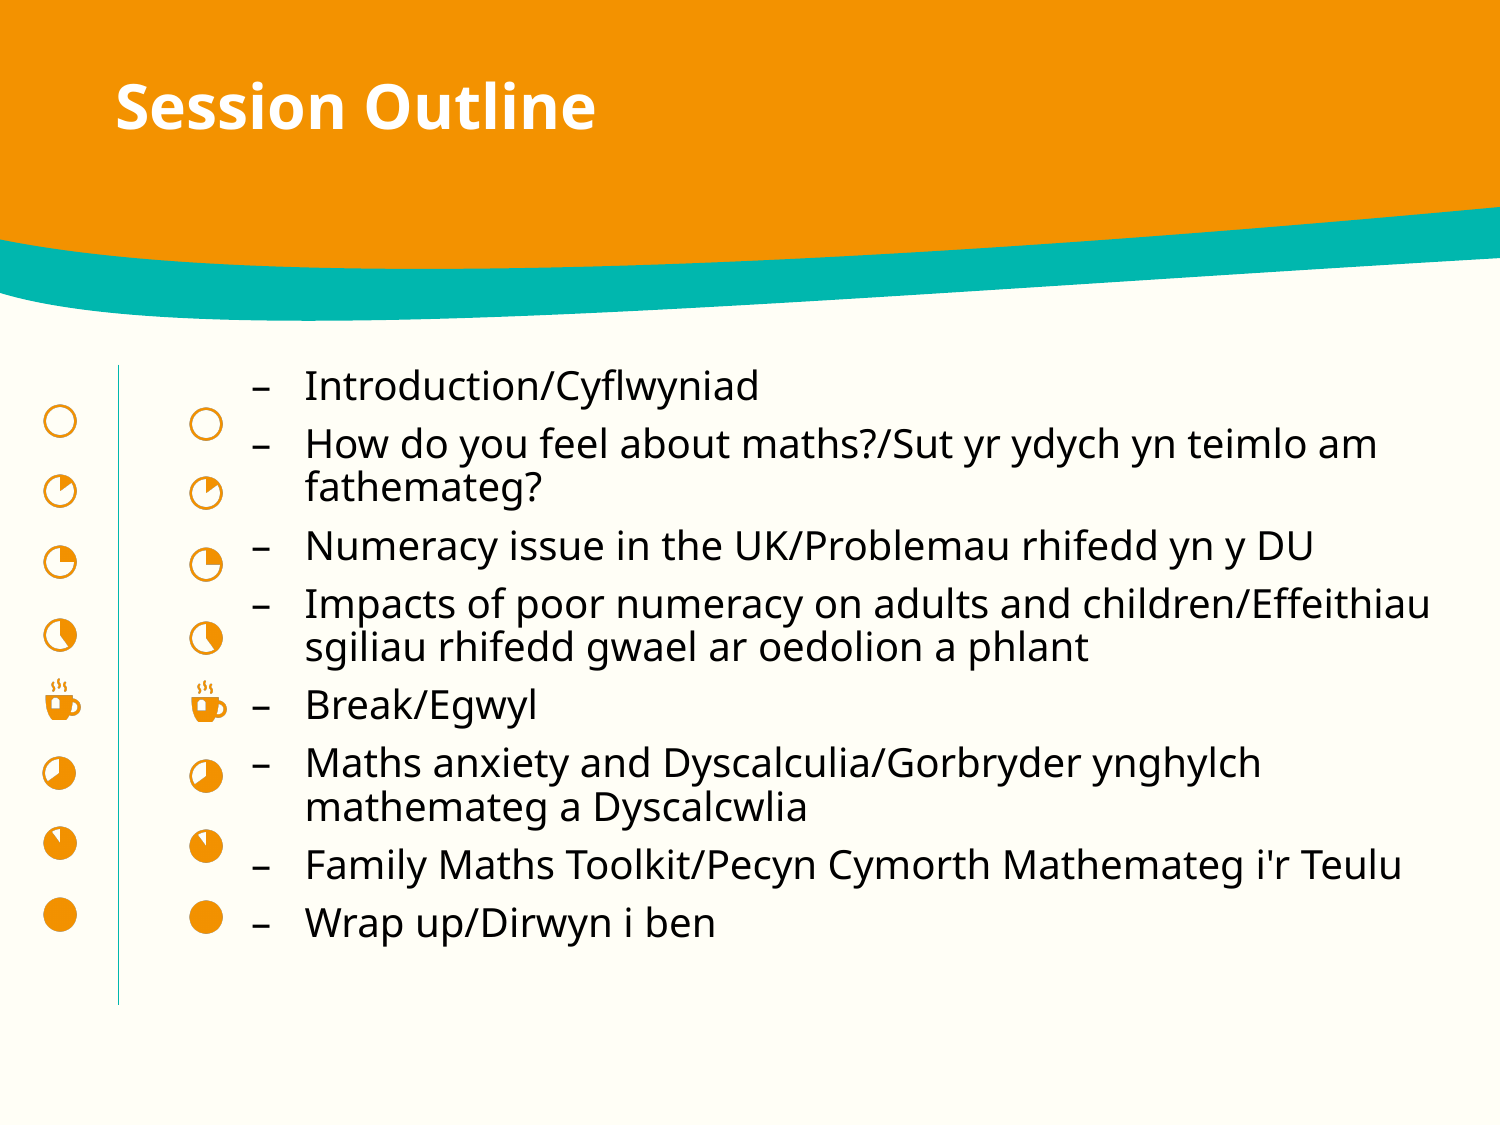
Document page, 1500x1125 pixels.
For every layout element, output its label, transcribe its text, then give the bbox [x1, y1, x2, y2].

picture [38, 752, 80, 794]
list Session Outline [100, 67, 1411, 258]
picture [39, 822, 81, 864]
picture [39, 893, 81, 936]
picture [39, 541, 81, 583]
picture [39, 400, 81, 442]
picture [185, 543, 227, 586]
picture [185, 896, 227, 938]
picture [182, 674, 236, 728]
picture [185, 825, 227, 867]
picture [39, 470, 81, 512]
list Introduction/Cyflwyniad How do you feel about maths?/Sut yr ydych yn teimlo am fathemateg? Numeracy issue in the UK/Problemau rhifedd yn y DU Impacts of poor numeracy on adults and children/Effeithiau sgiliau rhifedd gwael ar oedolion a phlant Break/Egwyl Maths anxiety and Dyscalculia/Gorbryder ynghylch mathemateg a Dyscalcwlia Family Maths Toolkit/Pecyn Cymorth Mathemateg i'r Teulu Wrap up/Dirwyn i ben [236, 358, 1464, 992]
picture [39, 614, 81, 656]
picture [184, 755, 227, 797]
picture [185, 403, 227, 445]
picture [36, 672, 90, 726]
picture [185, 617, 227, 659]
picture [185, 472, 227, 514]
